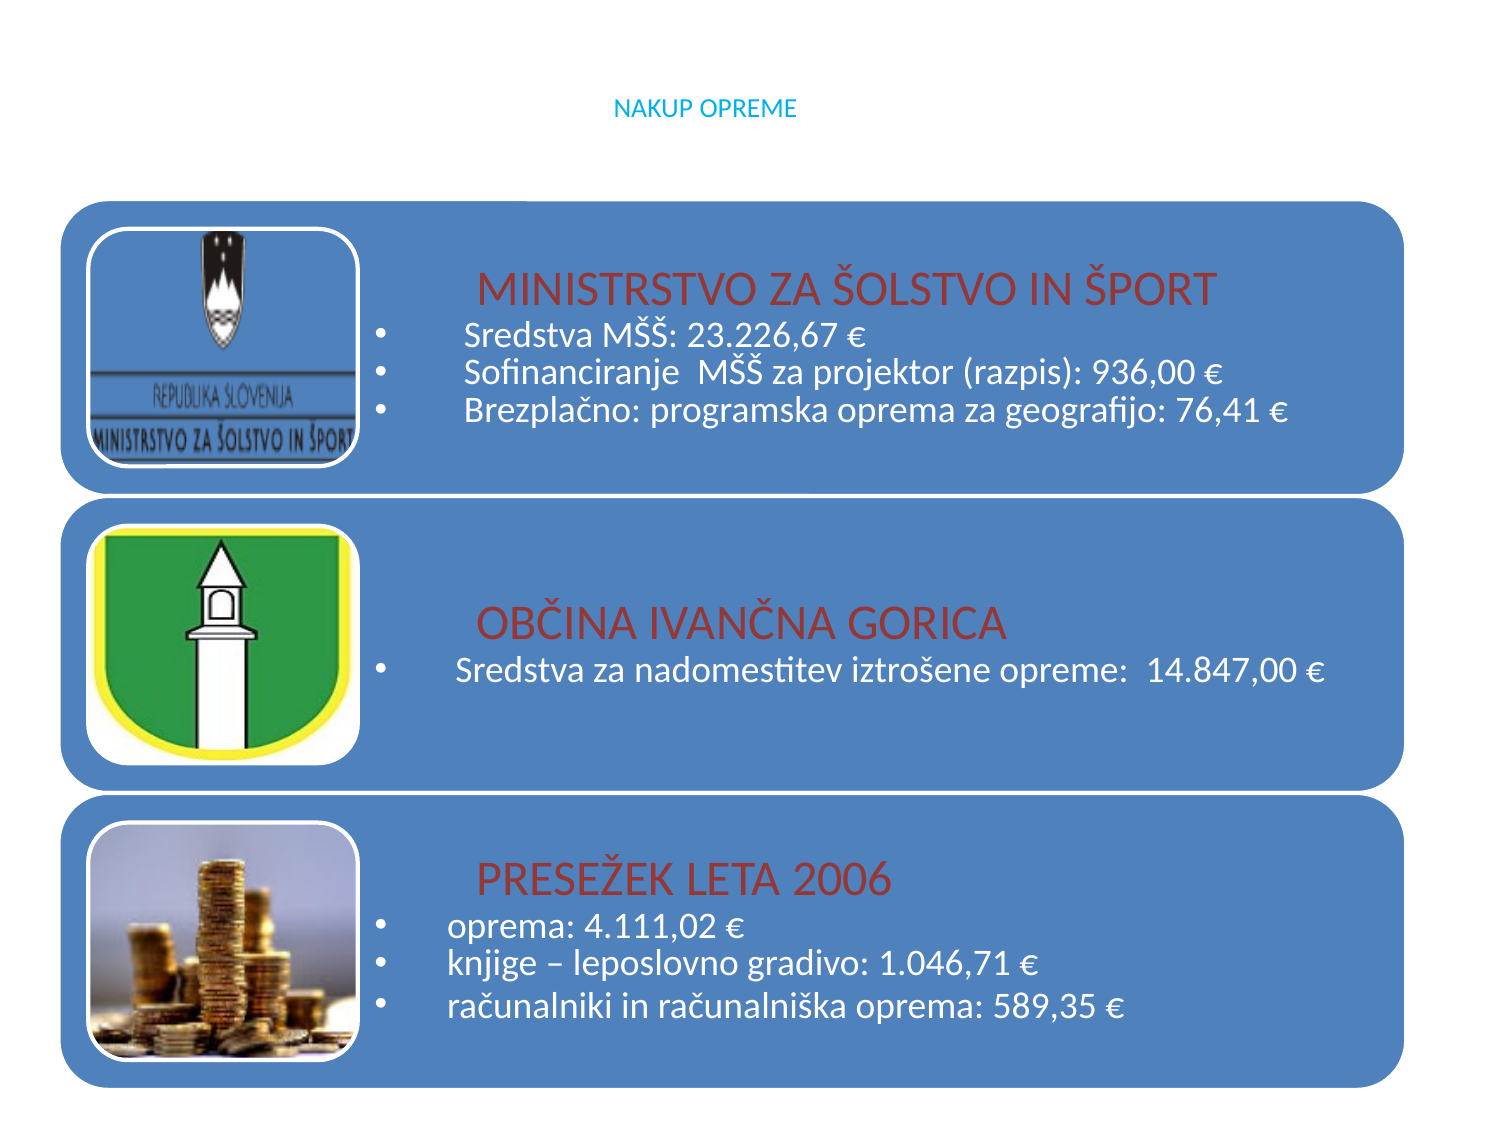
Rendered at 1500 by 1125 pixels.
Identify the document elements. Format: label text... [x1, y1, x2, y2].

title NAKUP OPREME [75, 82, 1336, 164]
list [58, 198, 1407, 1091]
